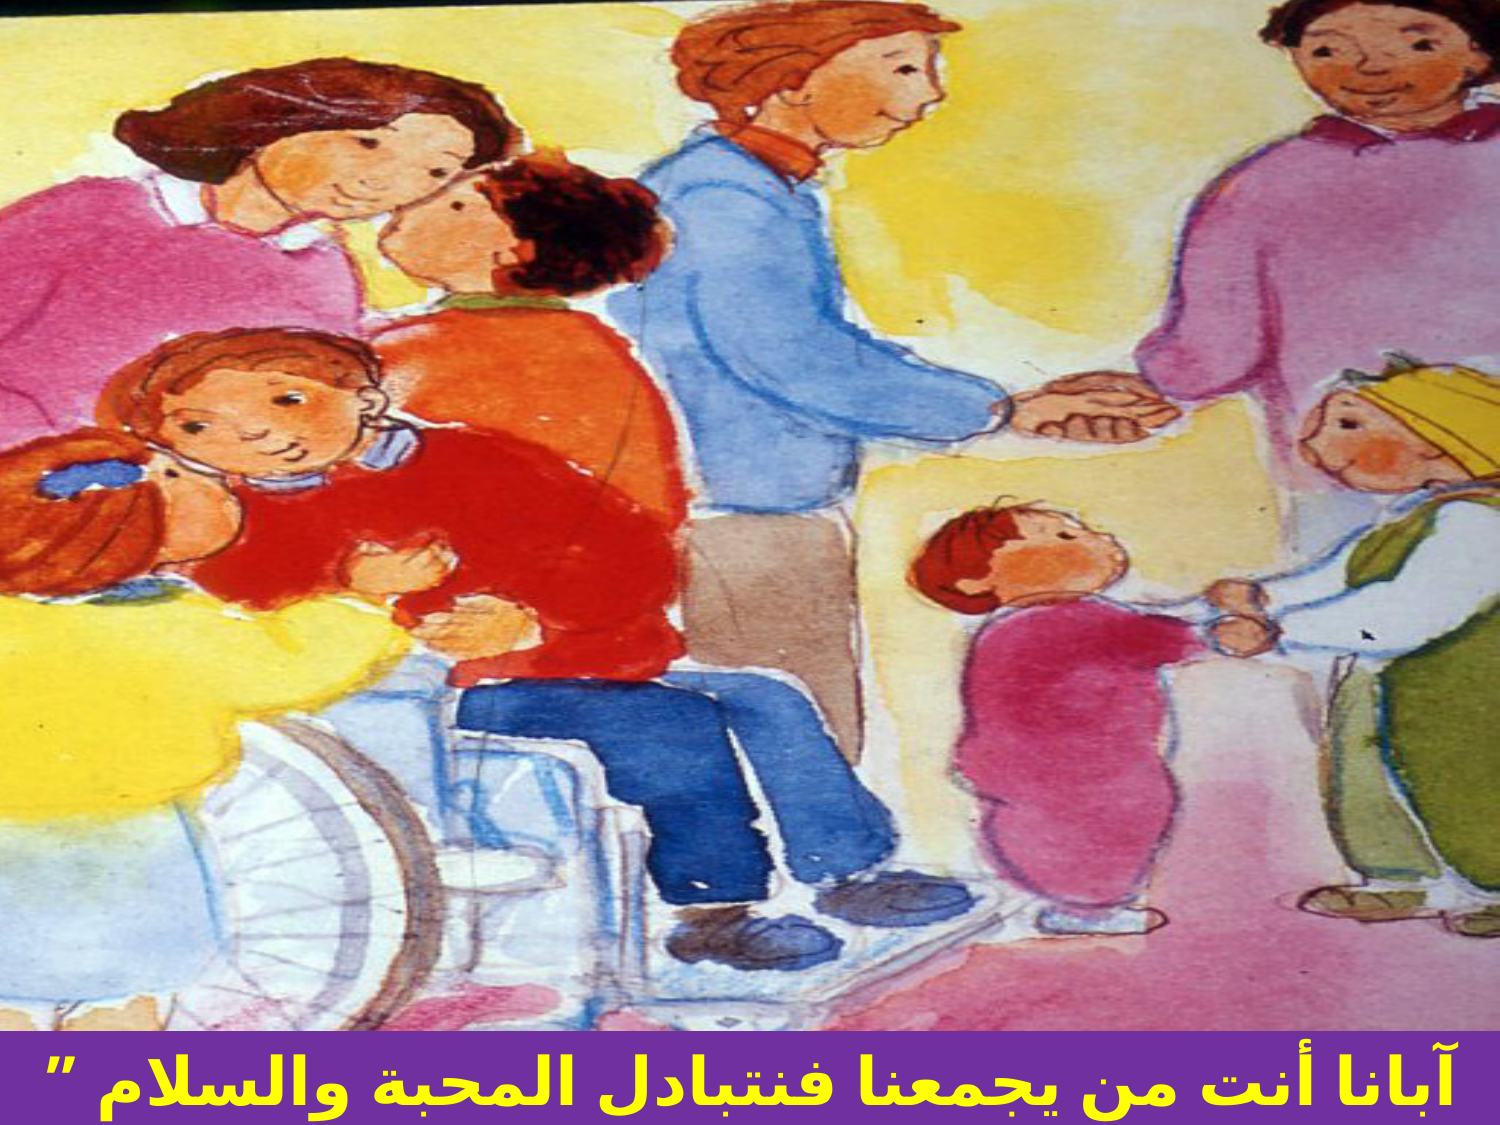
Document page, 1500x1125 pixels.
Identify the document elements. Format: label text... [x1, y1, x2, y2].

text_box آبانا أنت من يجمعنا فنتبادل المحبة والسلام ” سلام المسيح“ [0, 1040, 1500, 1125]
picture [0, 0, 1500, 1032]
